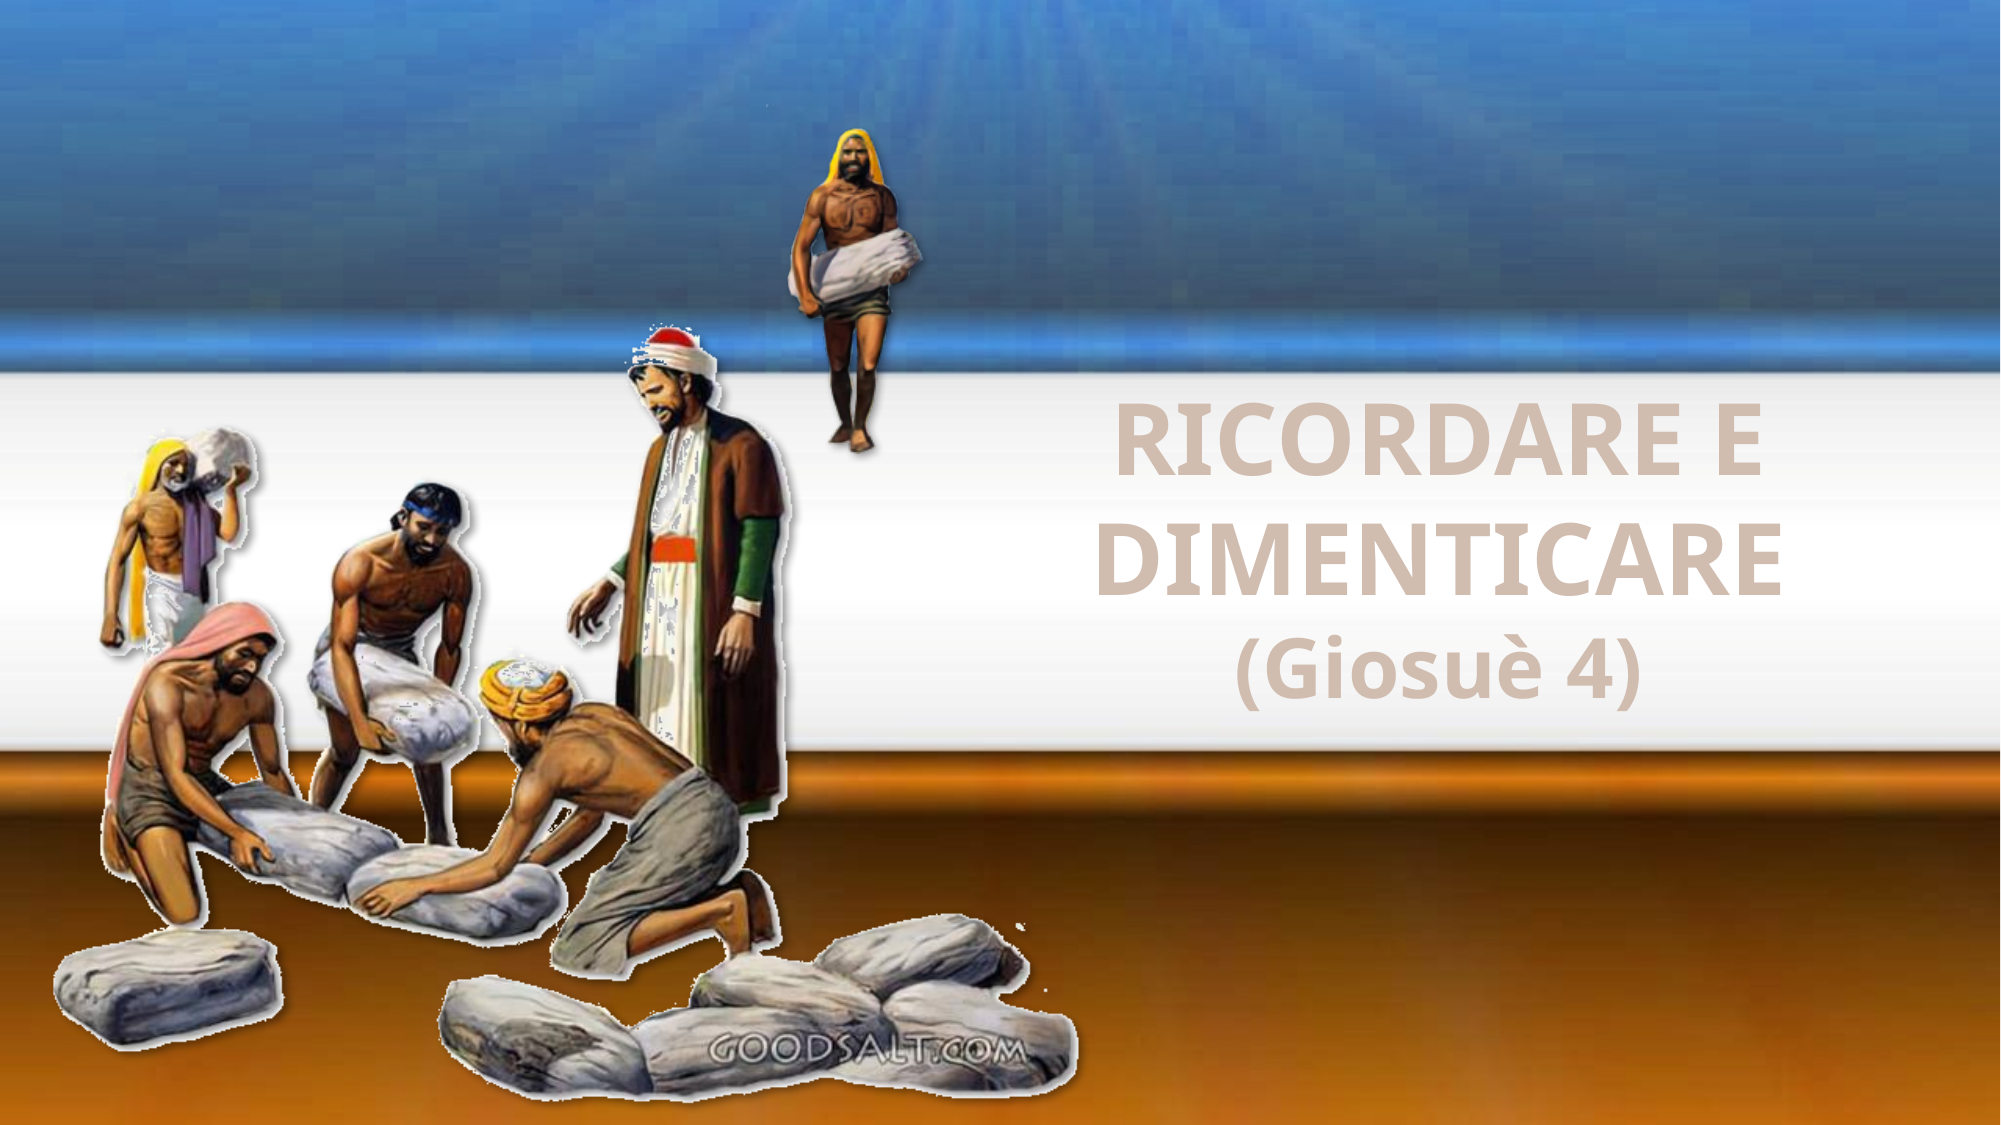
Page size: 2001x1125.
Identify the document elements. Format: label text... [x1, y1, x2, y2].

picture [0, 0, 2001, 1125]
text_box RICORDARE E DIMENTICARE (Giosuè 4) [1086, 368, 2000, 723]
